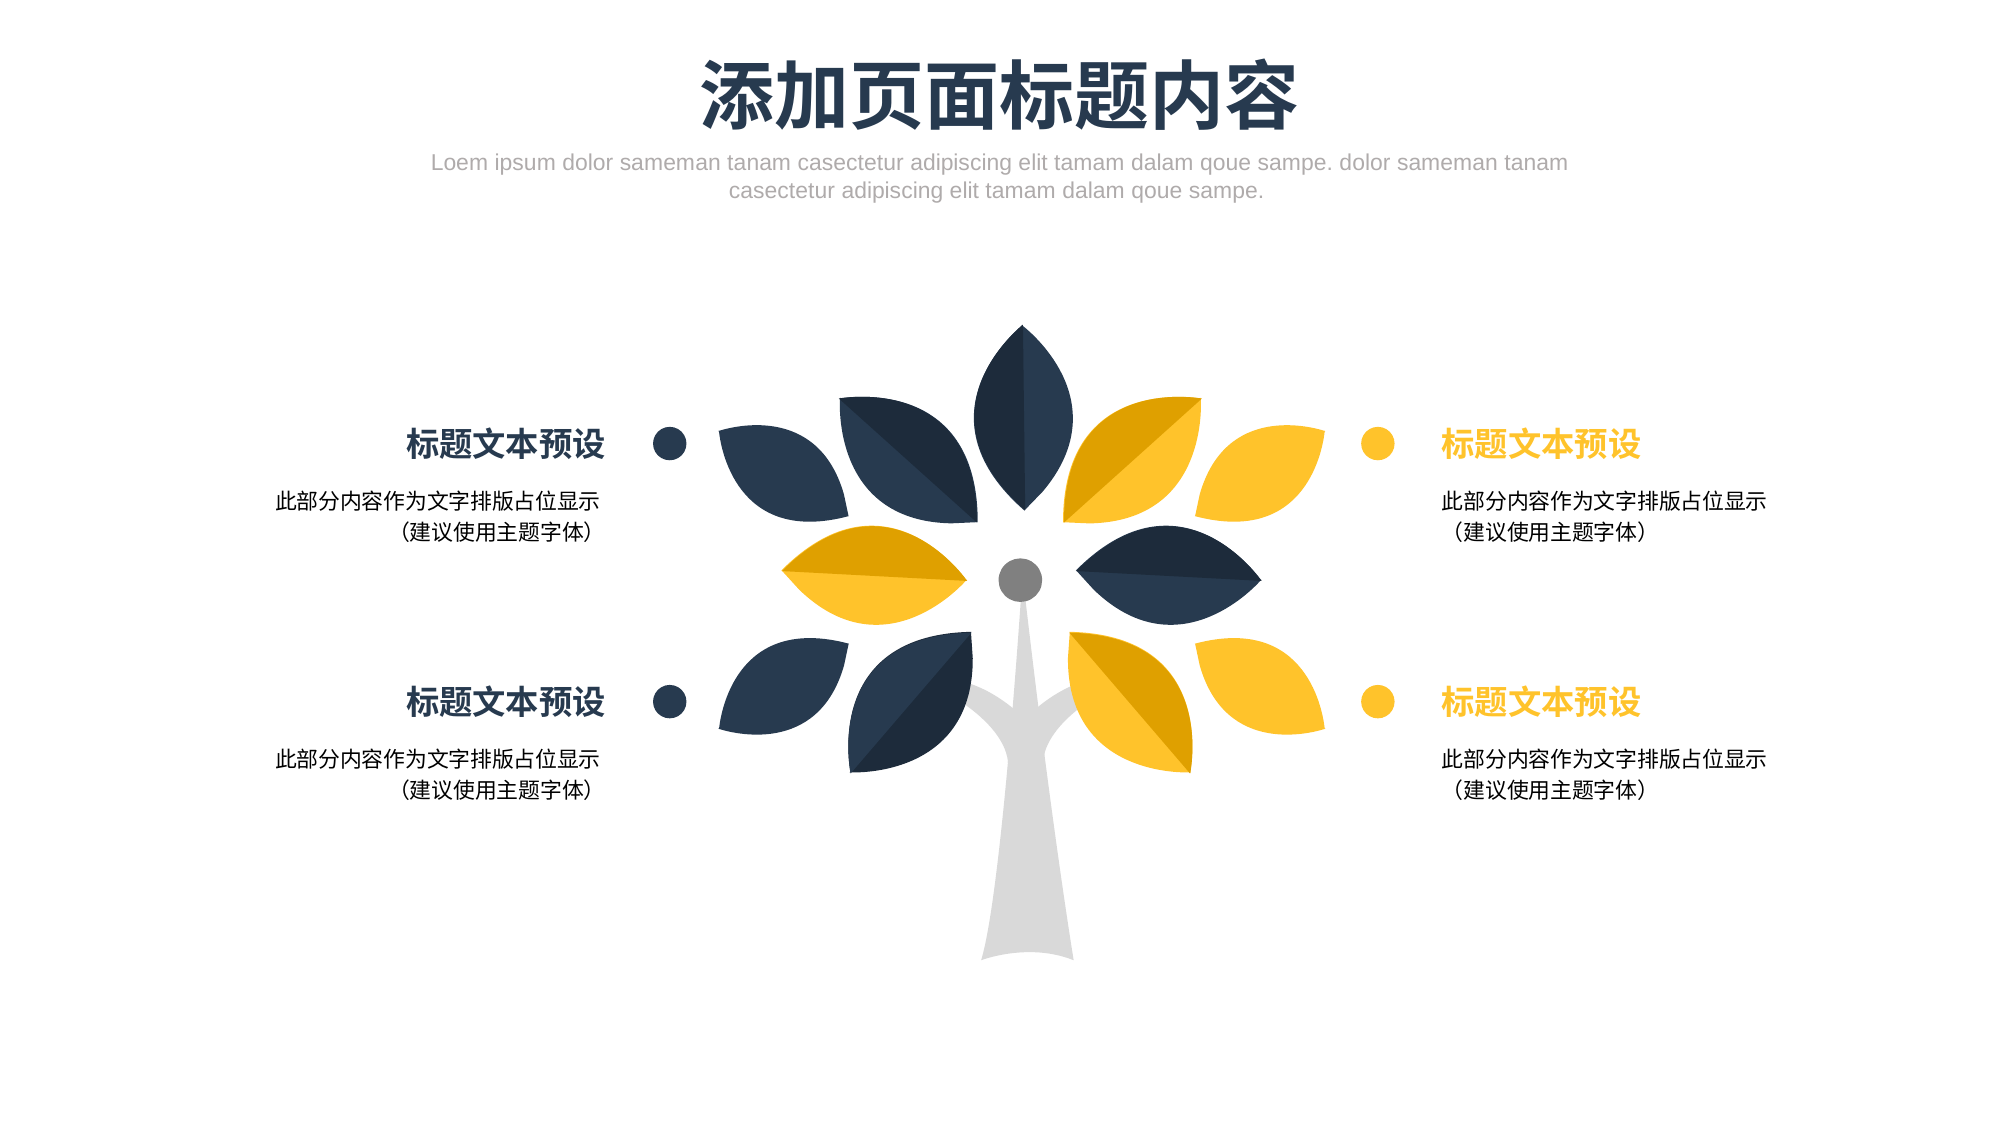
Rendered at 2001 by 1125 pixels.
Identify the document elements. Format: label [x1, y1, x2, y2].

text_box [171, 343, 1858, 961]
